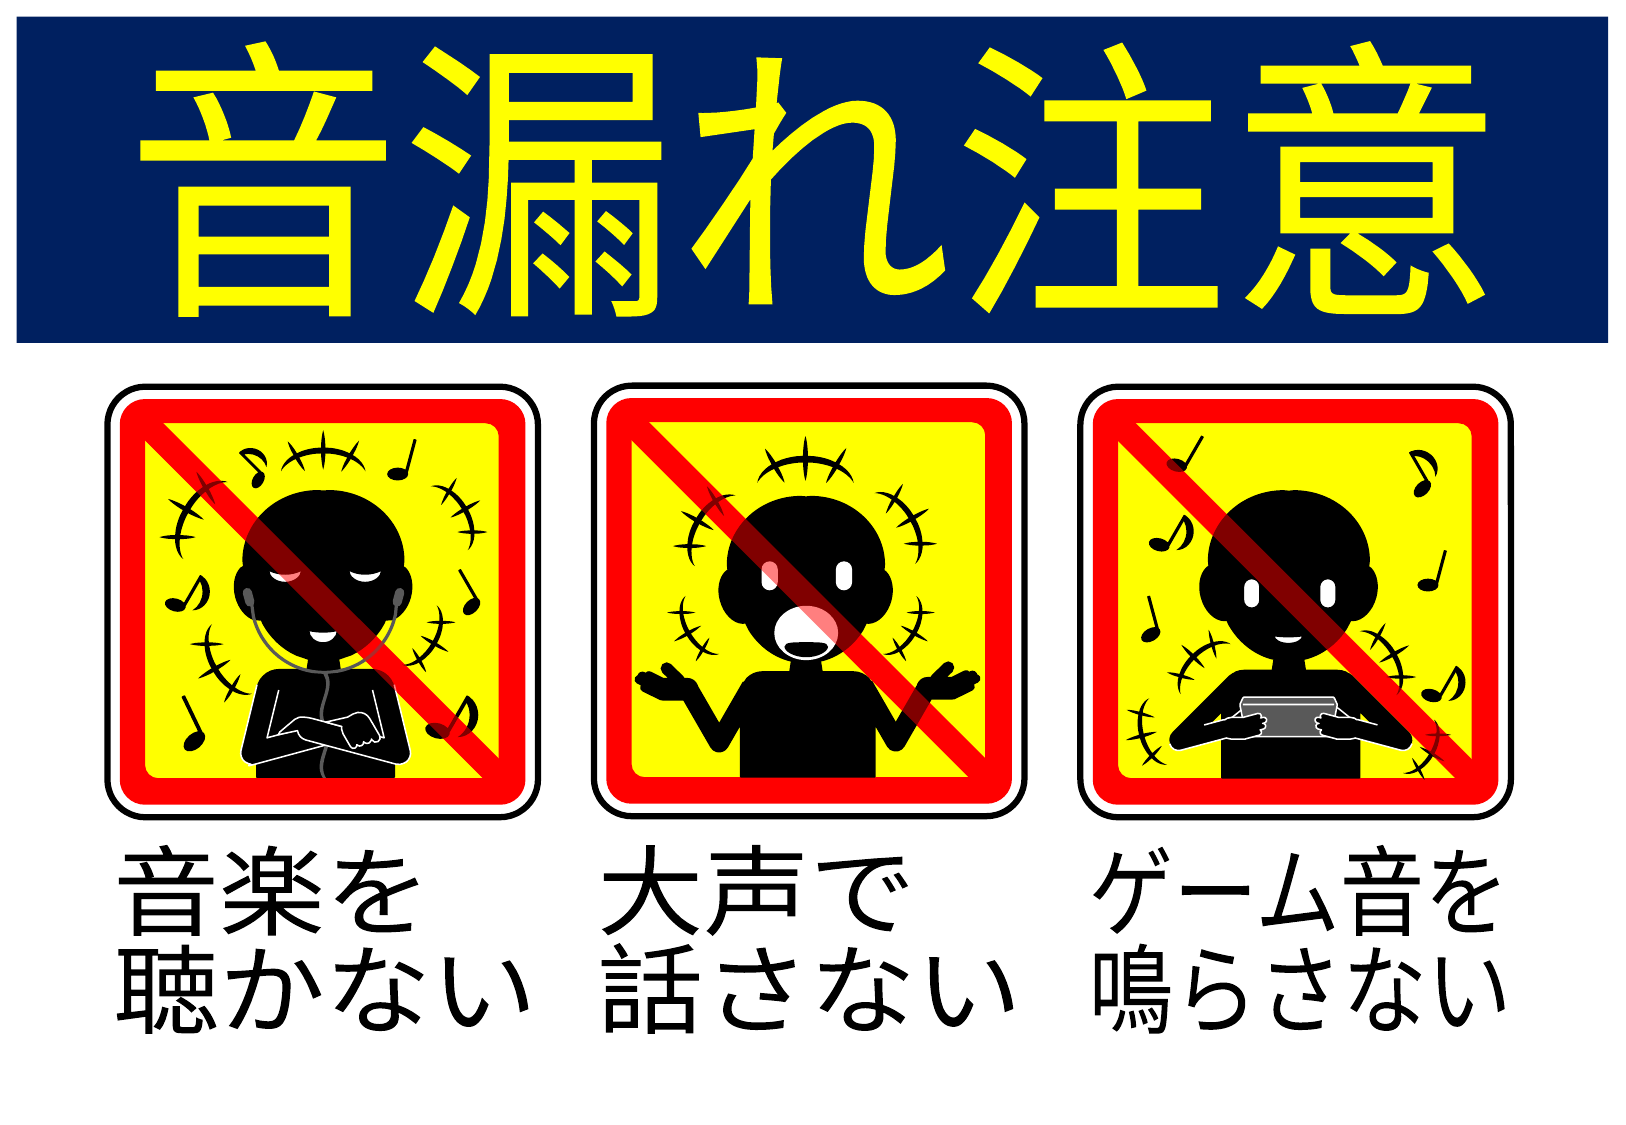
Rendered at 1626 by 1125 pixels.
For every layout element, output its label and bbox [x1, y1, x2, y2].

text_box [107, 385, 1512, 1035]
text_box [14, 15, 1610, 345]
